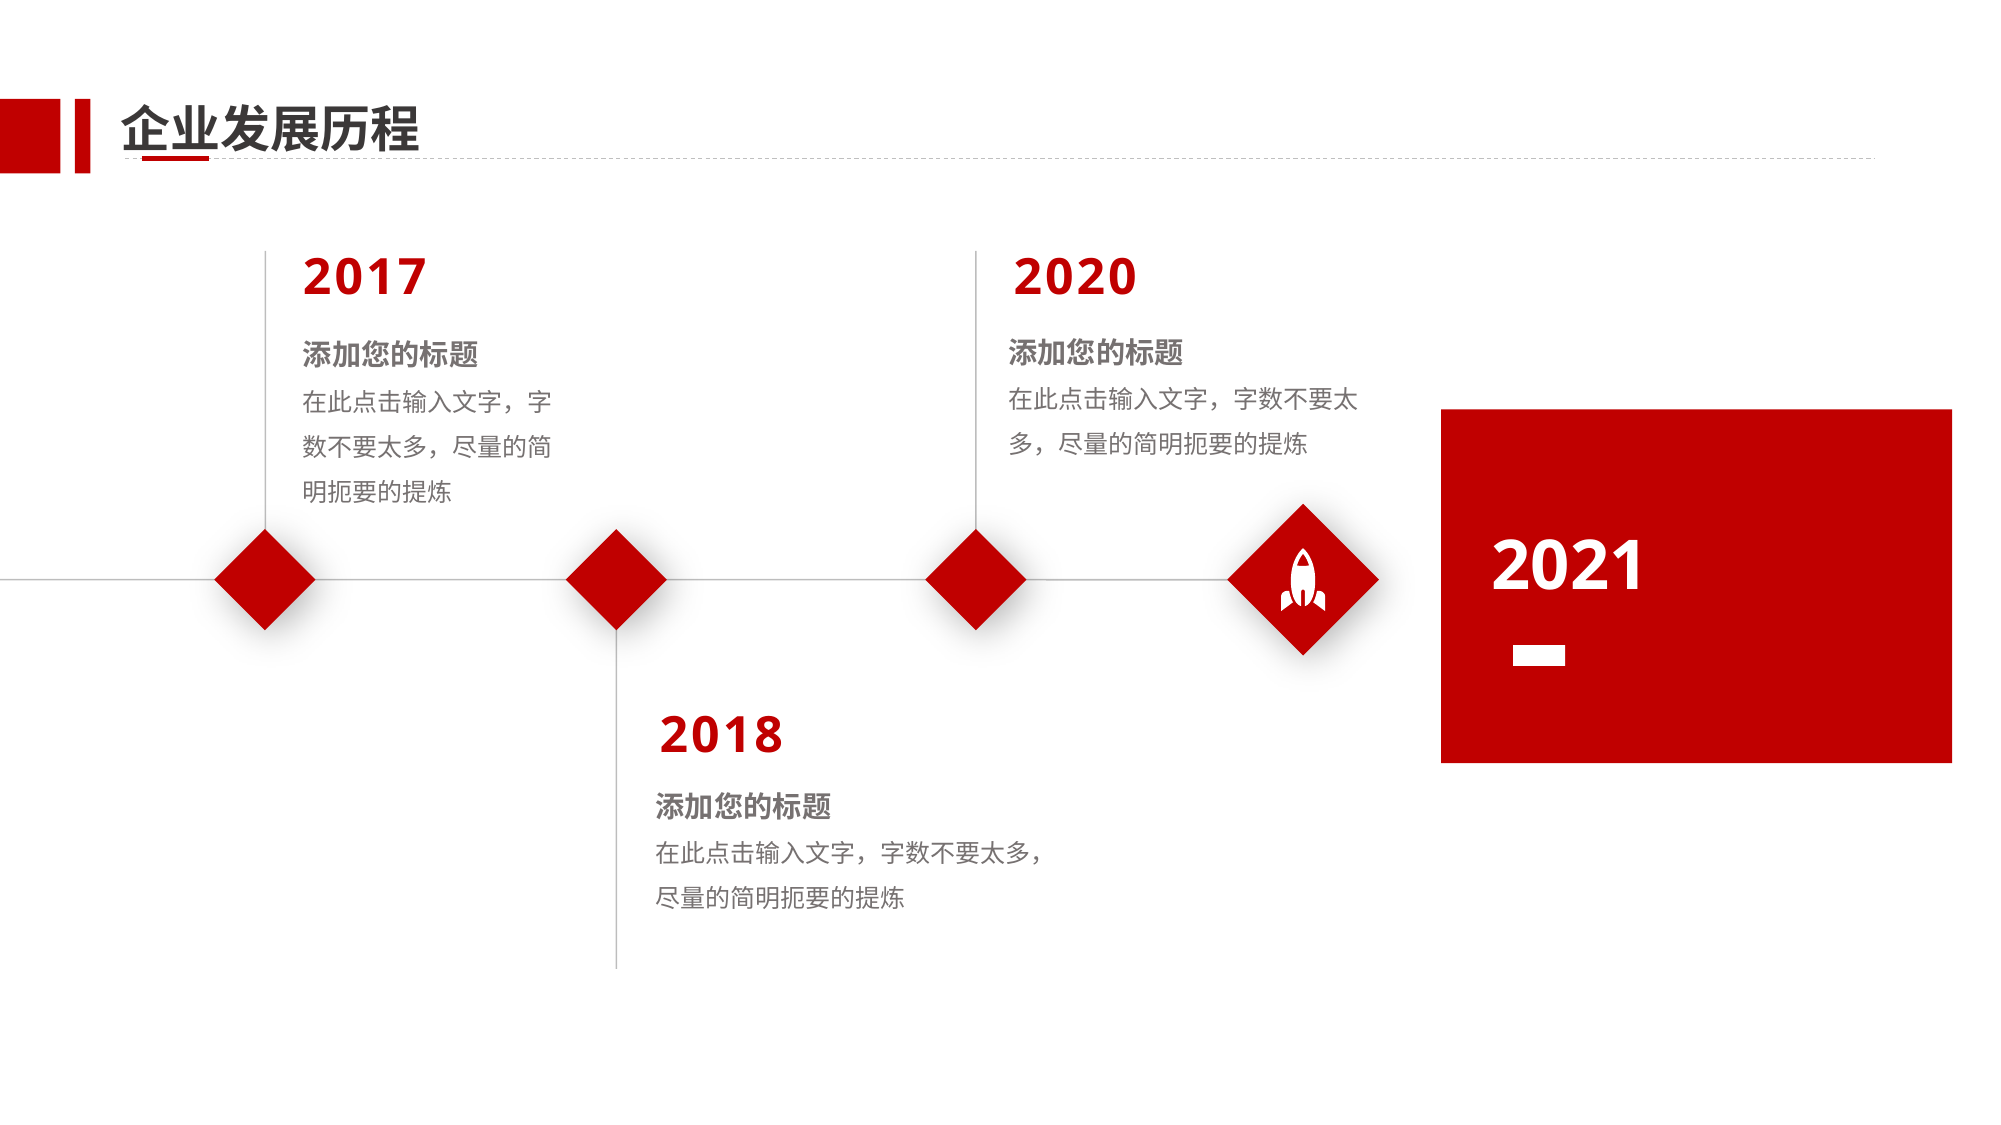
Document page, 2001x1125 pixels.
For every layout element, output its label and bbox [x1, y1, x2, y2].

text_box [1441, 409, 1953, 764]
text_box [1227, 503, 1379, 656]
text_box [641, 706, 1075, 923]
text_box [288, 247, 604, 517]
text_box [925, 529, 1027, 631]
text_box [993, 247, 1379, 469]
text_box [0, 72, 1875, 174]
text_box [214, 529, 316, 631]
text_box [565, 529, 667, 631]
